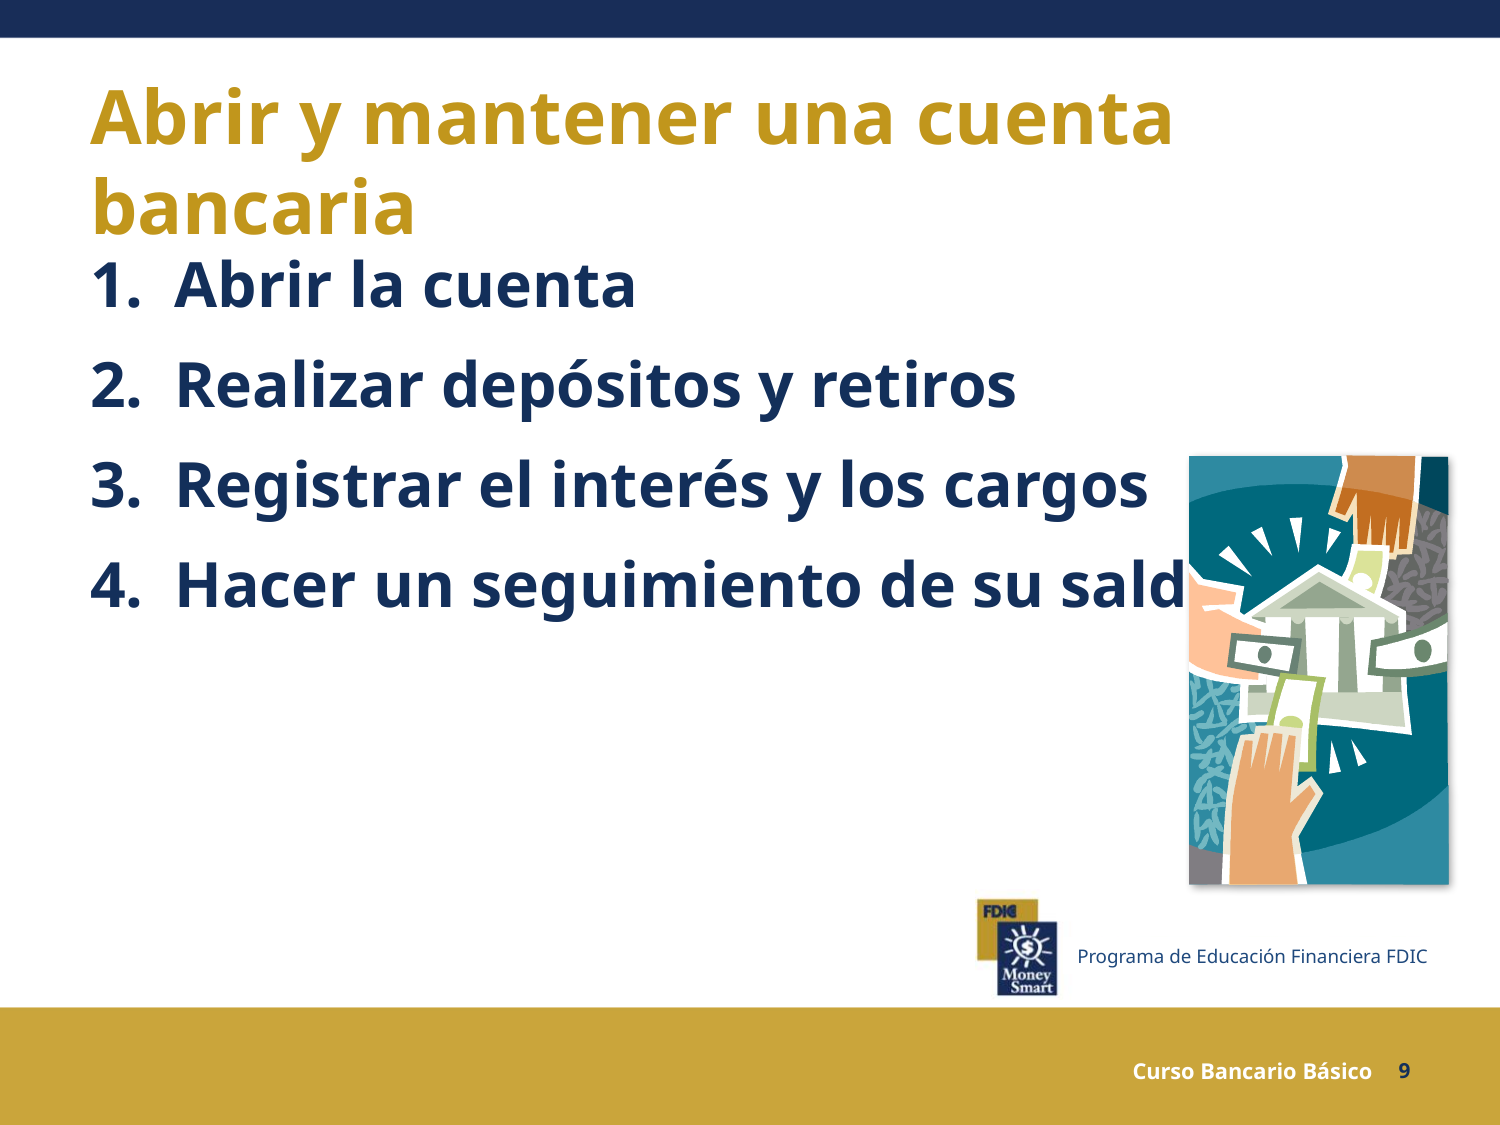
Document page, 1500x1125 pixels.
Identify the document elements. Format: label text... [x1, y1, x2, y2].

list Abrir la cuenta Realizar depósitos y retiros Registrar el interés y los cargos Hacer un seguimiento de su saldo [74, 237, 1426, 938]
title Abrir y mantener una cuenta bancaria [74, 62, 1463, 163]
picture [0, 0, 1500, 1125]
